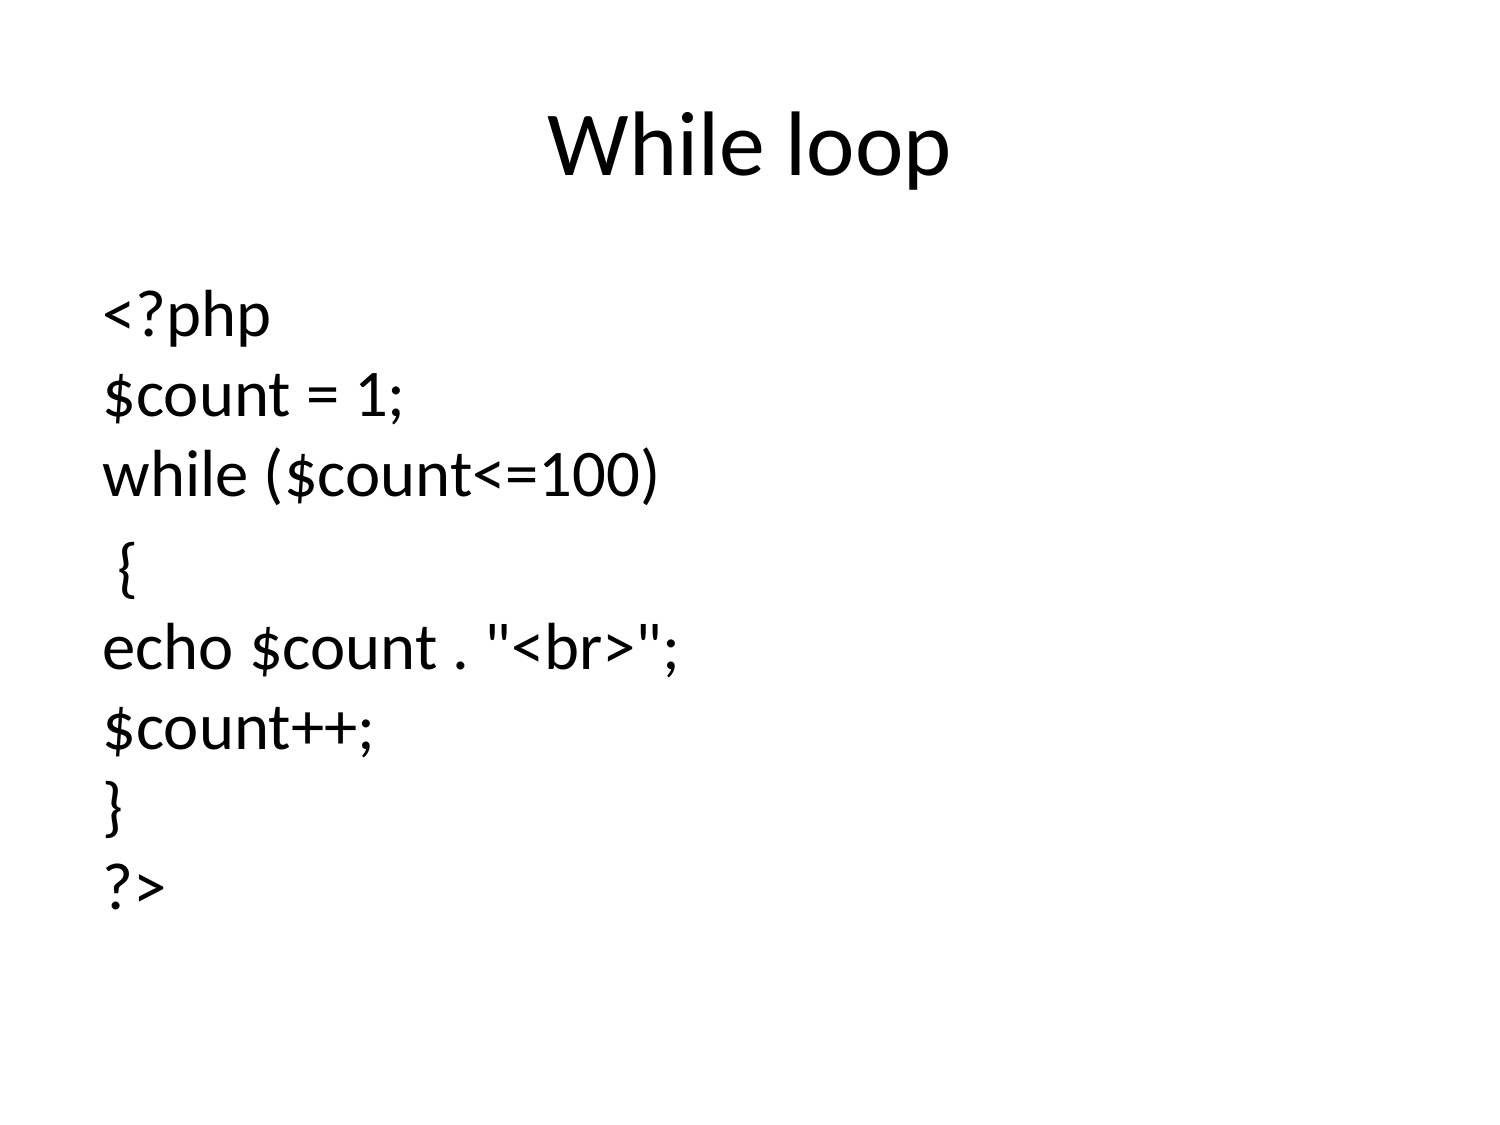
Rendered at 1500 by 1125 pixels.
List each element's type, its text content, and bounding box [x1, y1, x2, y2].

title While loop [75, 45, 1425, 233]
list <?php $count = 1; while ($count<=100) { echo $count . "<br>"; $count++; } ?> [87, 262, 1438, 1005]
